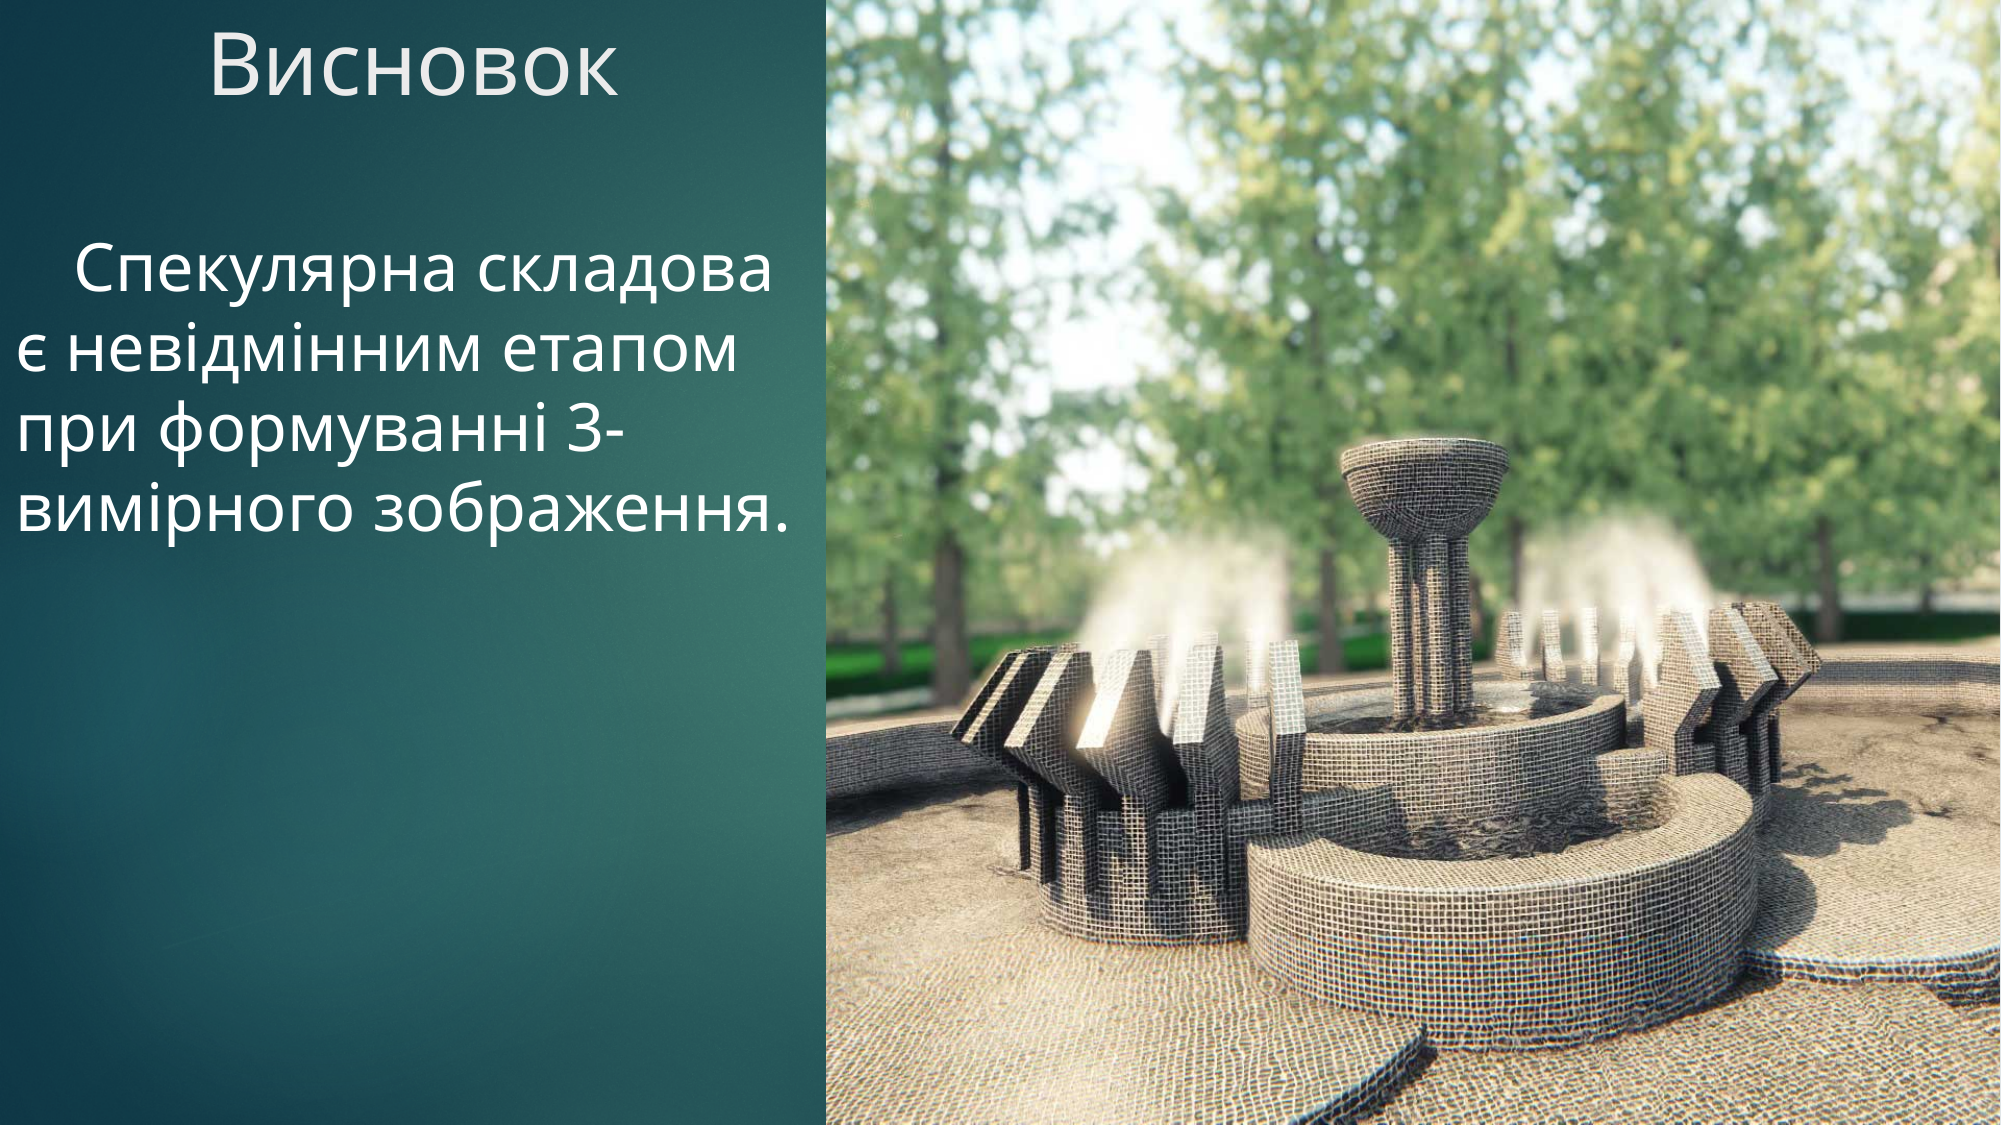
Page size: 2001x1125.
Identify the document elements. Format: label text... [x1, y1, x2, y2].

title Висновок [0, 0, 824, 217]
picture [825, 0, 2000, 1125]
list Спекулярна складова є невідмінним етапом при формуванні 3-вимірного зображення. [0, 217, 820, 1125]
